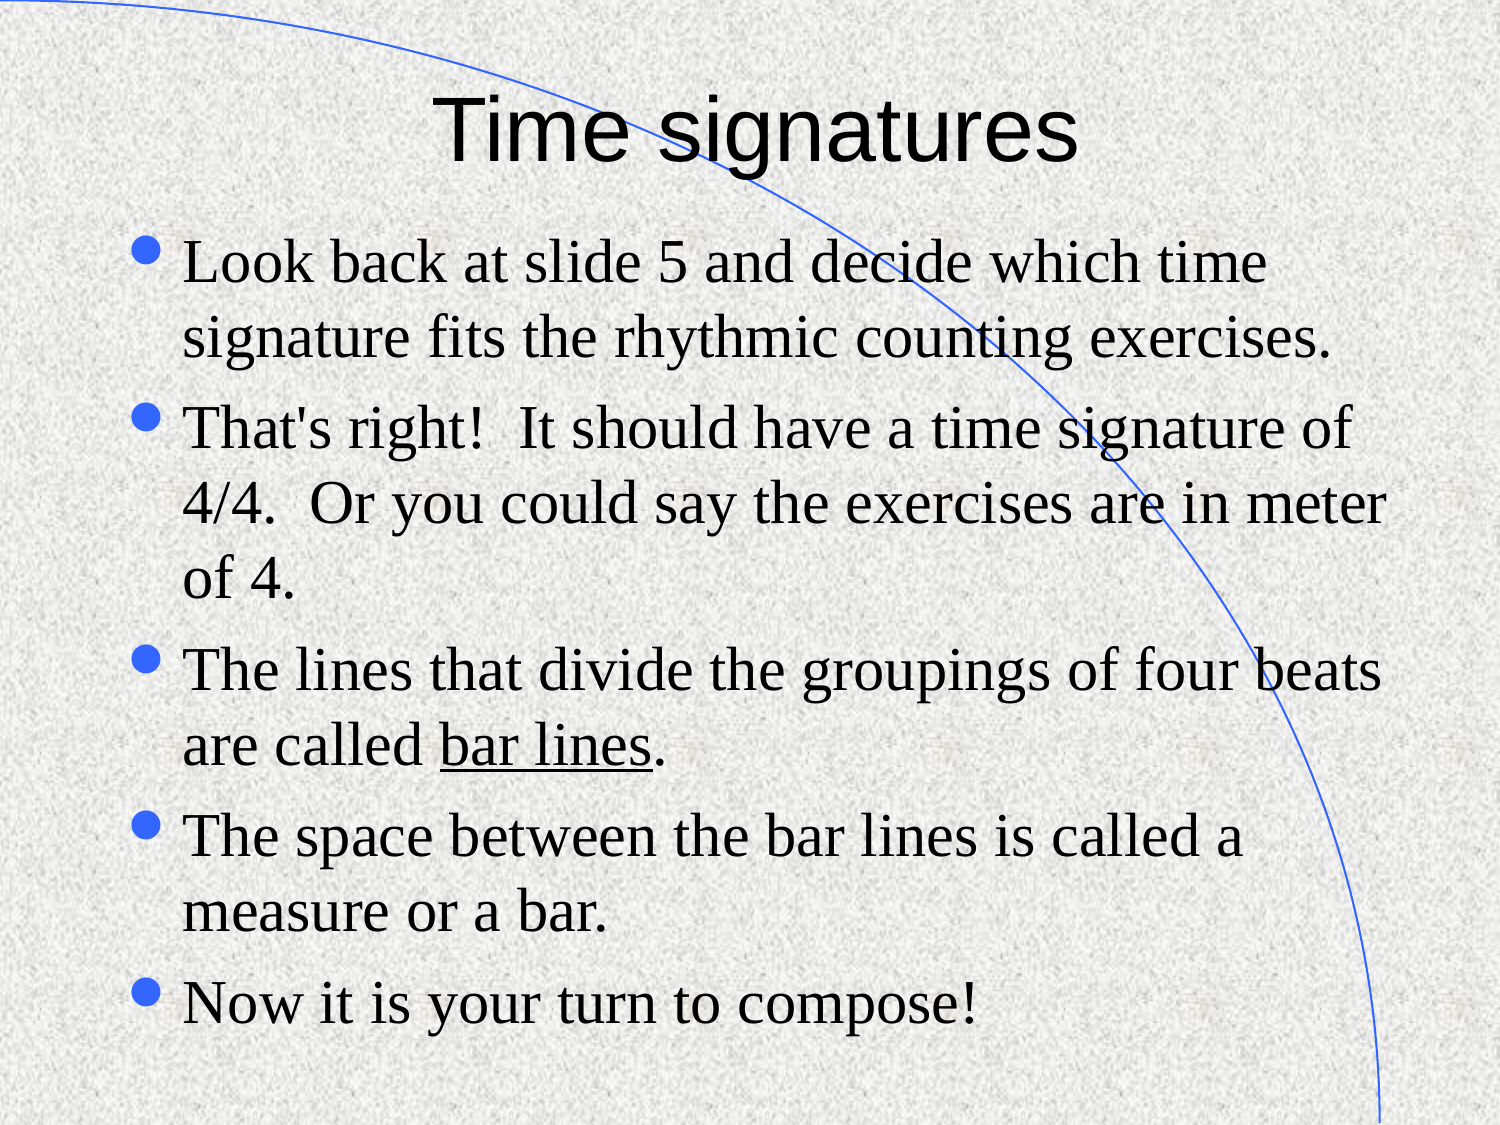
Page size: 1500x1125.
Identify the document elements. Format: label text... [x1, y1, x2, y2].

list Look back at slide 5 and decide which time signature fits the rhythmic counting exercises. That's right! It should have a time signature of 4/4. Or you could say the exercises are in meter of 4. The lines that divide the groupings of four beats are called bar lines. The space between the bar lines is called a measure or a bar. Now it is your turn to compose! [112, 211, 1418, 1044]
title Time signatures [49, 61, 1463, 188]
picture [0, 0, 1500, 1125]
